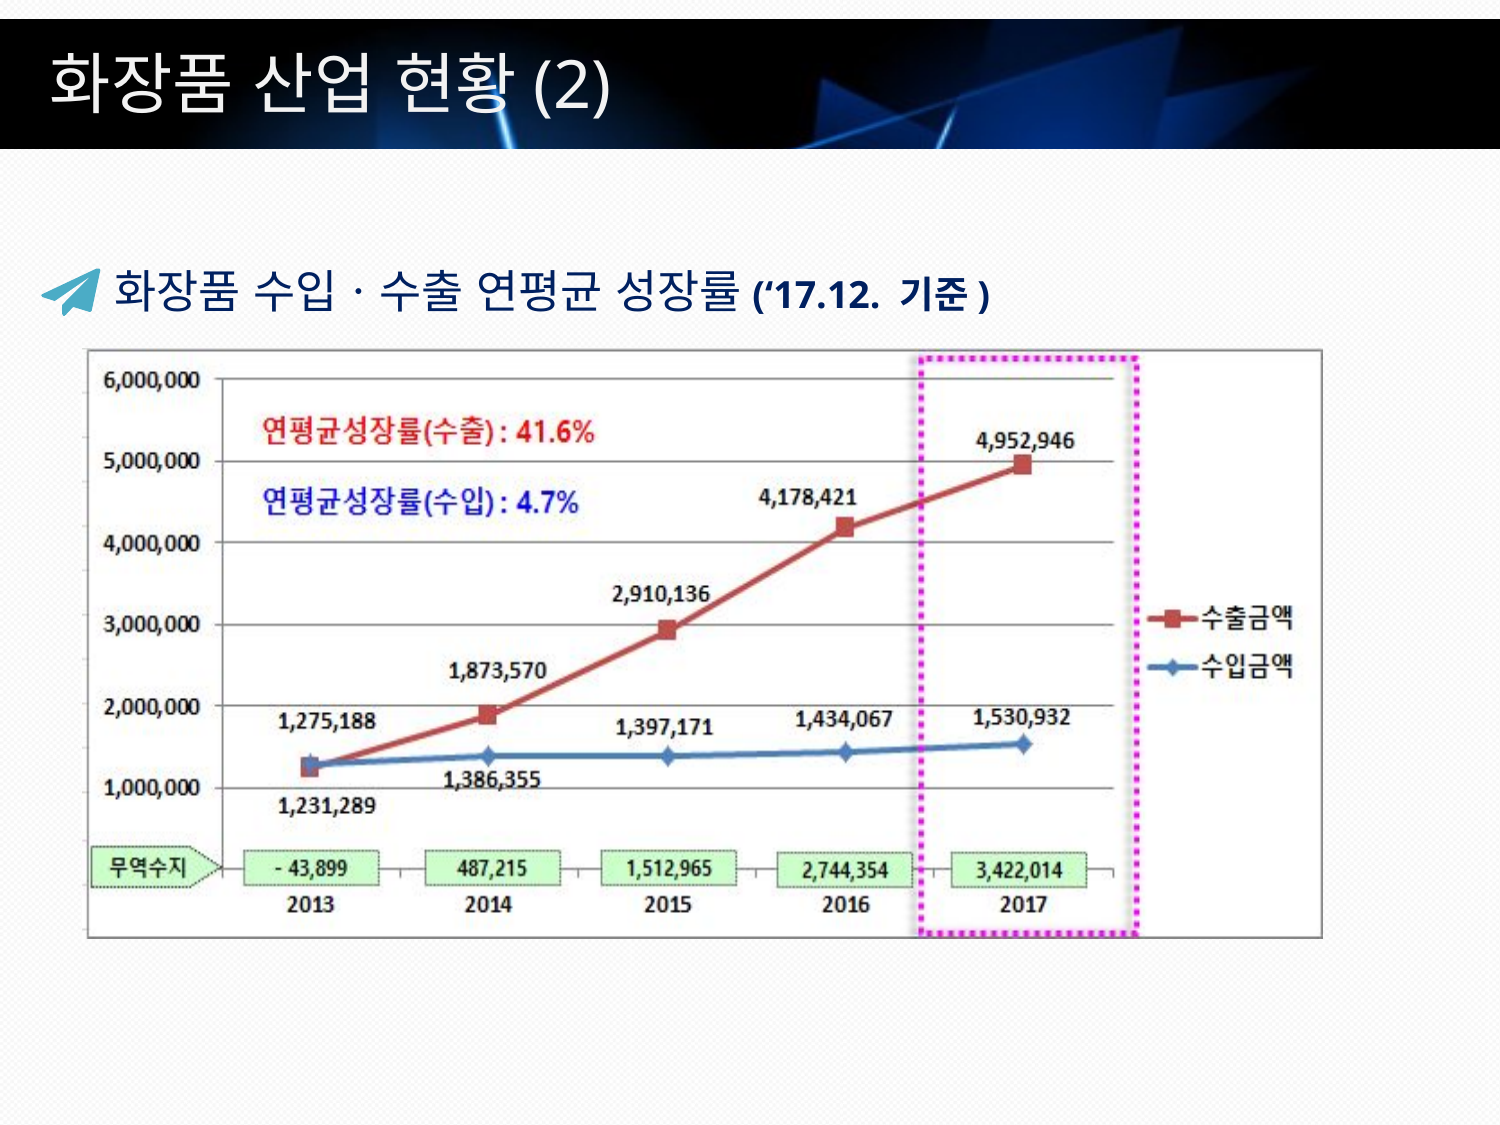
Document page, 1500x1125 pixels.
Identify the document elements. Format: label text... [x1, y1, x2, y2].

text_box 화장품 수입ㆍ수출 연평균 성장률(‘17.12. 기준) [100, 255, 1447, 326]
text_box [41, 268, 100, 316]
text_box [0, 18, 1500, 150]
text_box [0, 0, 1500, 18]
picture [0, 150, 1500, 1125]
